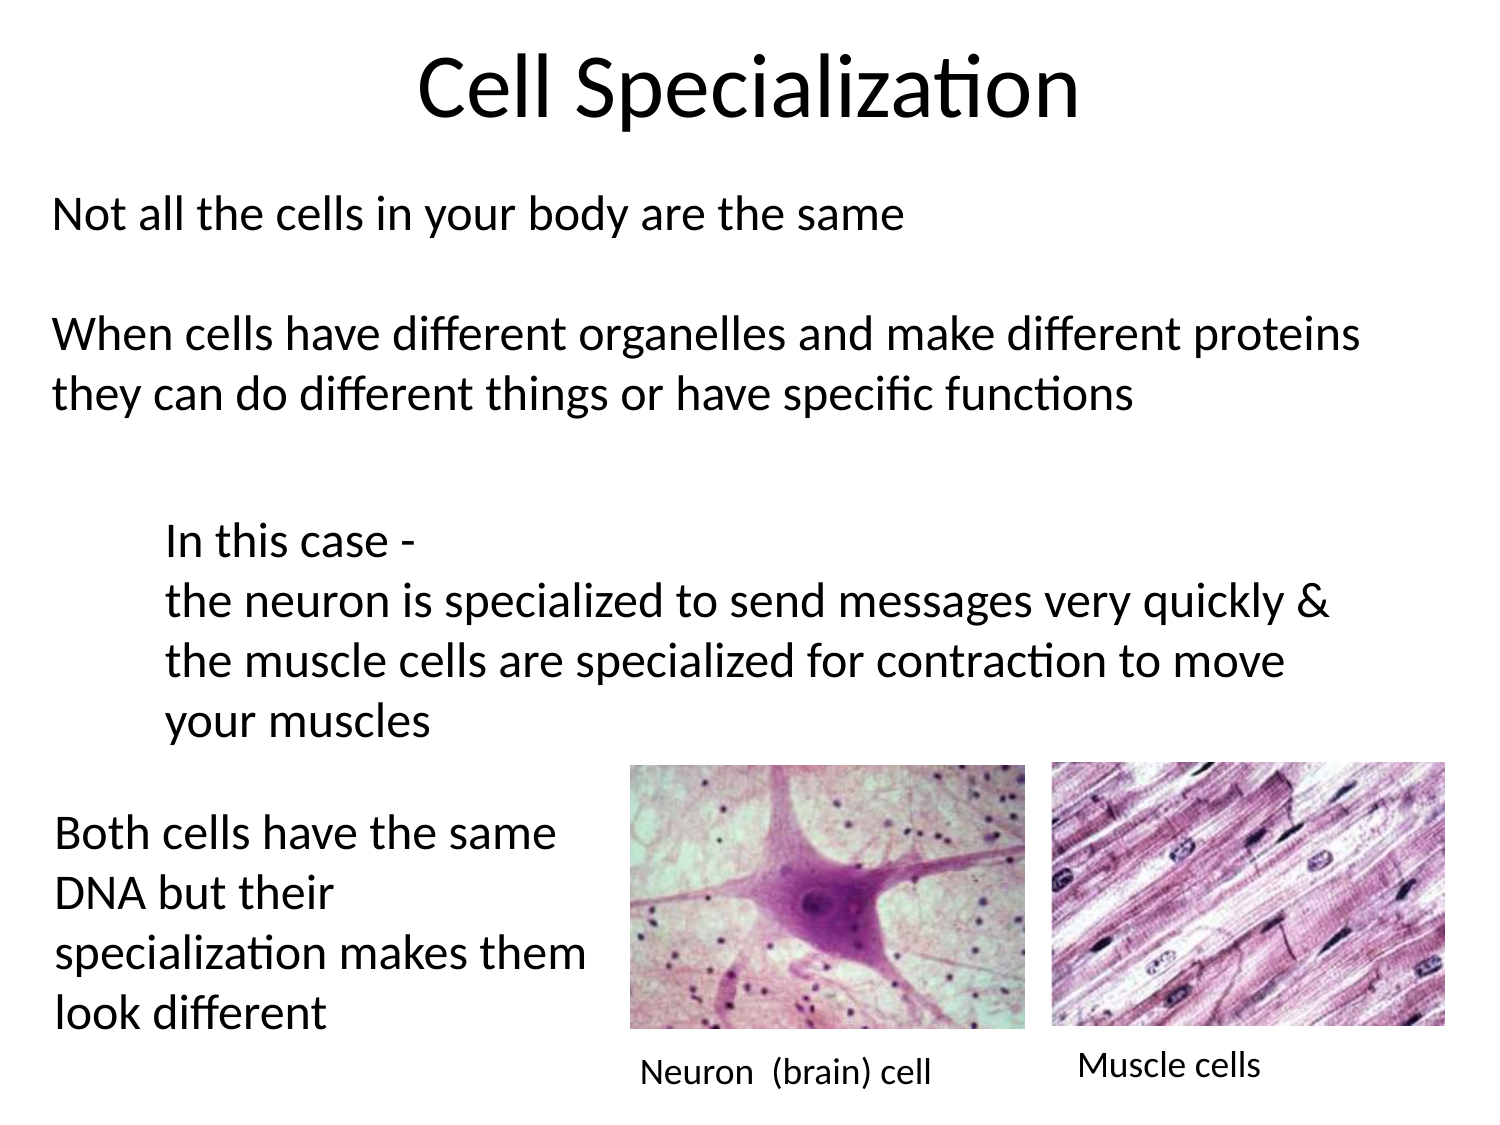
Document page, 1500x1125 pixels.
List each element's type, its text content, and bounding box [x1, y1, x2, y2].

title Cell Specialization [75, 0, 1425, 163]
text_box Both cells have the same DNA but their specialization makes them look different [39, 792, 627, 1048]
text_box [865, 521, 1205, 1125]
picture [1205, 762, 1445, 1026]
text_box In this case - the neuron is specialized to send messages very quickly & the muscle cells are specialized for contraction to move your muscles [150, 499, 1388, 755]
picture [630, 765, 865, 1029]
text_box Not all the cells in your body are the same When cells have different organelles and make different proteins they can do different things or have specific functions [36, 173, 1437, 428]
